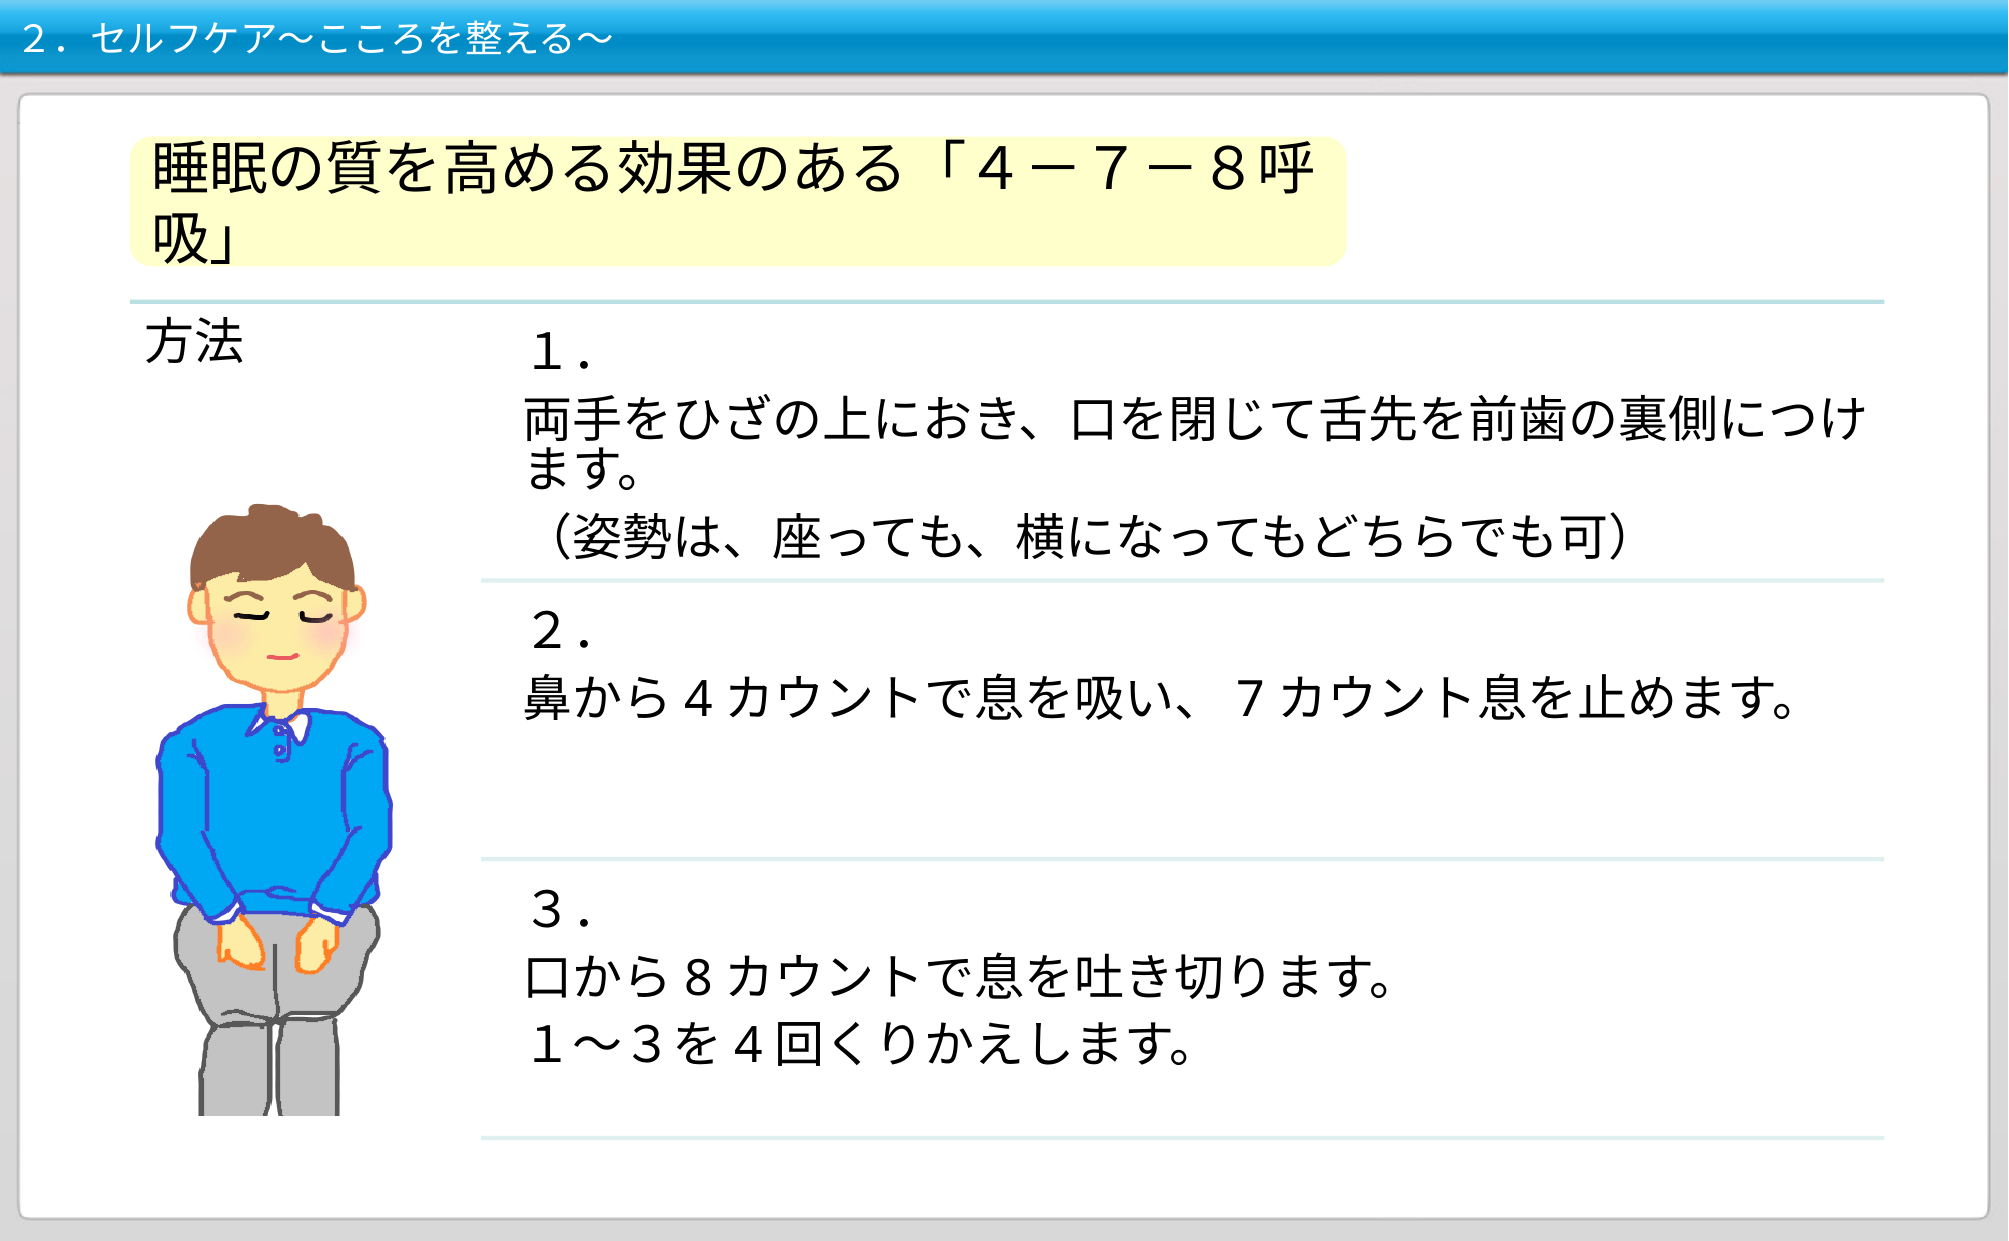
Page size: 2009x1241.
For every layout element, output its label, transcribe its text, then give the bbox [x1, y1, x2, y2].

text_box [129, 300, 1885, 1152]
text_box 睡眠の質を高める効果のある「４－７－８呼吸」 [127, 134, 1349, 269]
picture [0, 76, 2008, 1241]
title ２．セルフケア～こころを整える～ [0, 0, 2008, 76]
